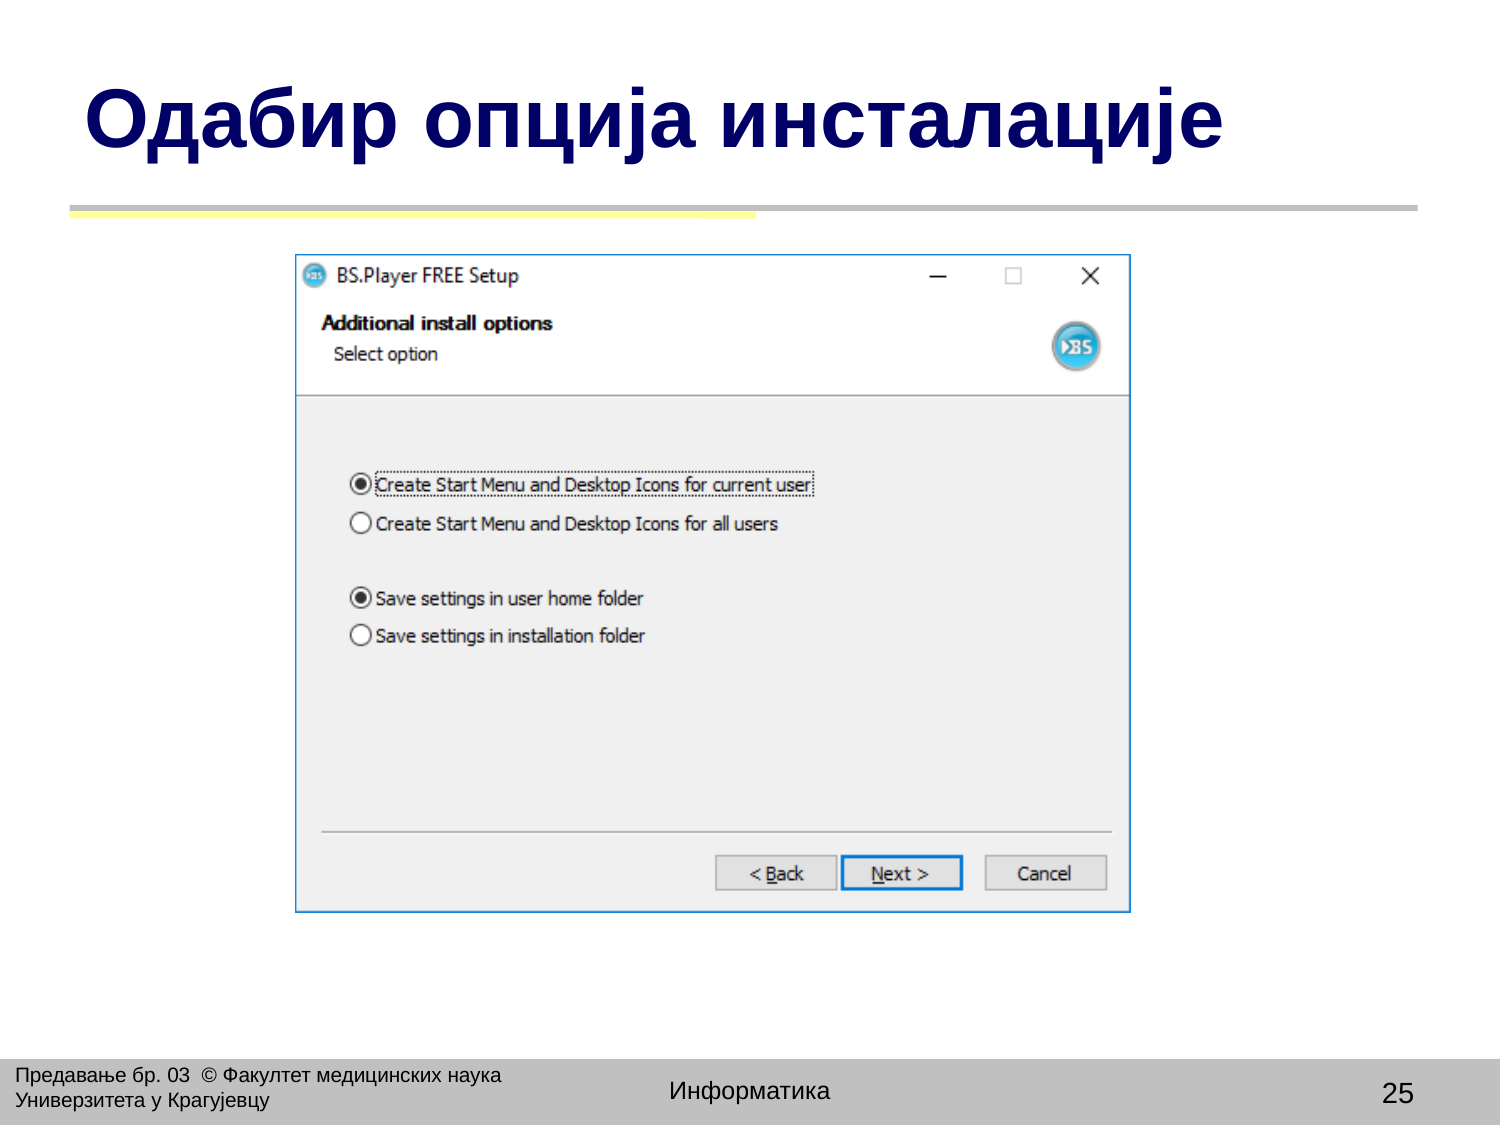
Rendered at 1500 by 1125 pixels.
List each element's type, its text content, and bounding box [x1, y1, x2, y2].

slide_number 25 [1079, 1066, 1430, 1125]
title Одабир опција инсталације [69, 19, 1426, 208]
slide_number Предавање бр. 03 © Факултет медицинских наука Универзитета у Крагујевцу [0, 1053, 614, 1108]
picture [295, 254, 1131, 914]
footer Информатика [512, 1066, 988, 1125]
